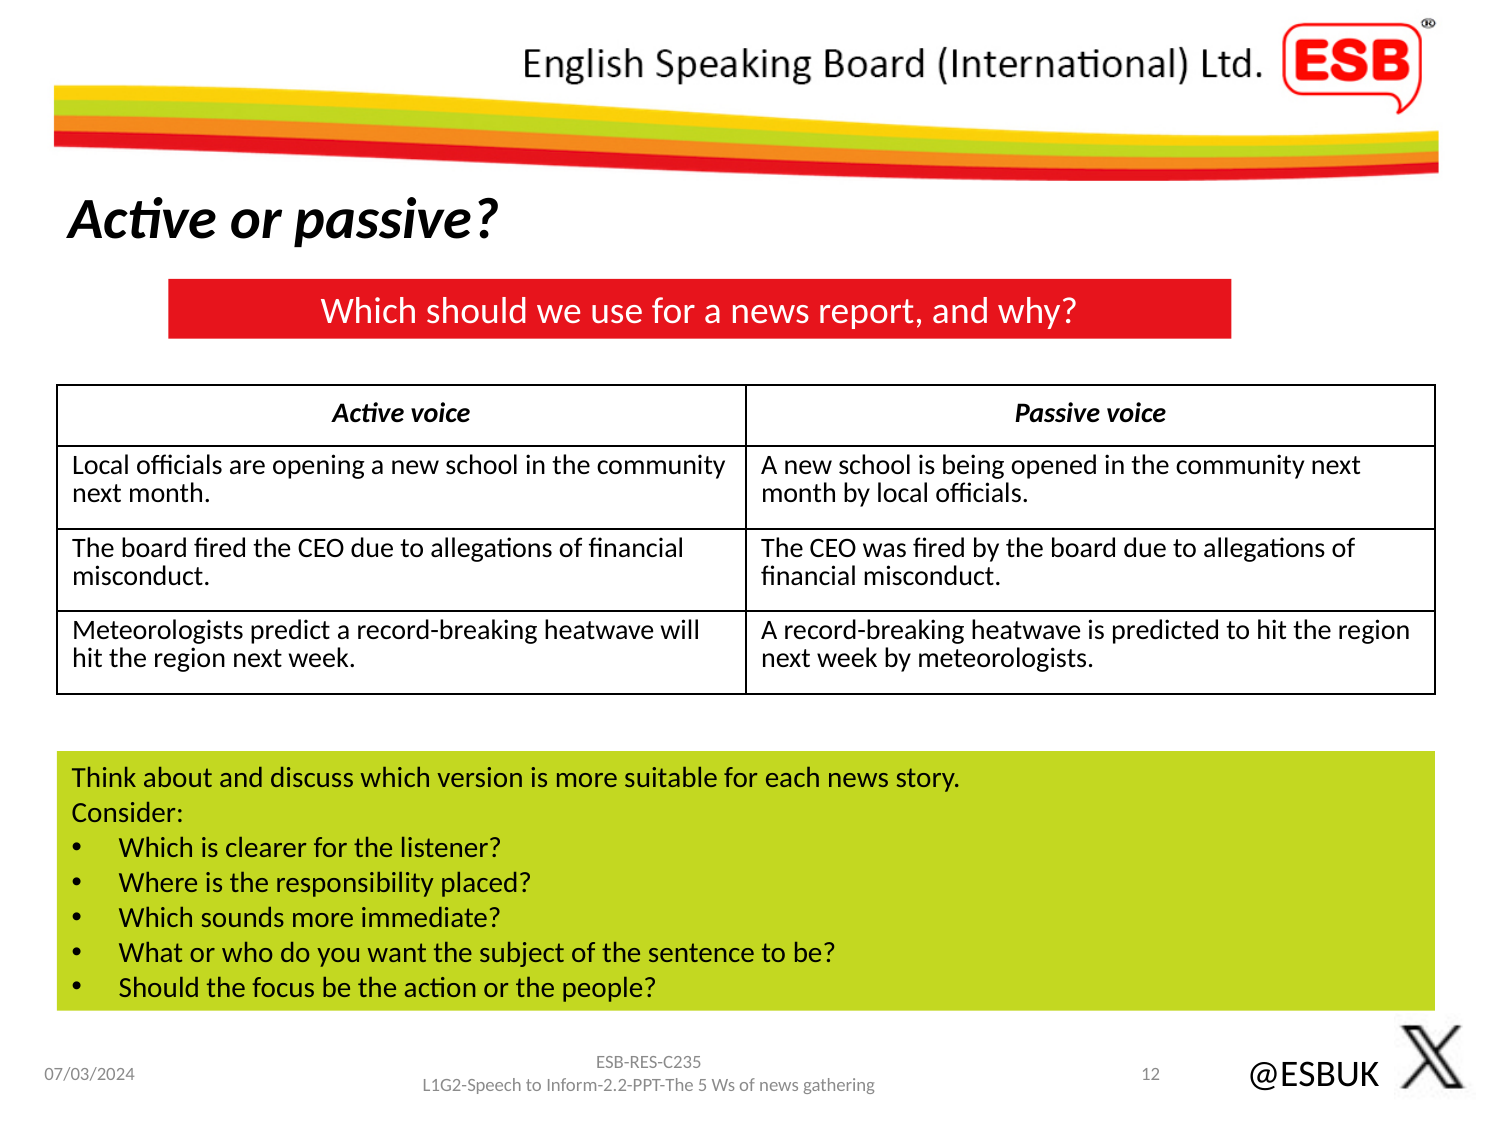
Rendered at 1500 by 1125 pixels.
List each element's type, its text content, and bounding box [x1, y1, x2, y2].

text_box Which should we use for a news report, and why? [168, 278, 1232, 339]
table_cell A record-breaking heatwave is predicted to hit the region next week by meteorologists. [747, 612, 1434, 693]
table_cell The CEO was fired by the board due to allegations of financial misconduct. [747, 530, 1434, 610]
table_cell Meteorologists predict a record-breaking heatwave will hit the region next week. [58, 612, 745, 693]
picture [0, 0, 1500, 189]
title Active or passive? [53, 172, 1347, 268]
text_box Think about and discuss which version is more suitable for each news story. Consider: Which is clearer for the listener? Where is the responsibility placed? Which sounds more immediate? What or who do you want the subject of the sentence to be? Should the focus be the action or the people? [56, 751, 1435, 1011]
picture [1393, 1013, 1476, 1102]
table_cell A new school is being opened in the community next month by local officials. [747, 447, 1434, 528]
footer ESB-RES-C235 L1G2-Speech to Inform-2.2-PPT-The 5 Ws of news gathering [395, 1042, 902, 1103]
table_cell Local officials are opening a new school in the community next month. [58, 447, 745, 528]
table_cell The board fired the CEO due to allegations of financial misconduct. [58, 530, 745, 610]
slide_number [29, 1042, 367, 1103]
slide_number 12 [930, 1042, 1176, 1103]
table_header Active voice [58, 386, 745, 445]
table_header Passive voice [747, 386, 1434, 445]
